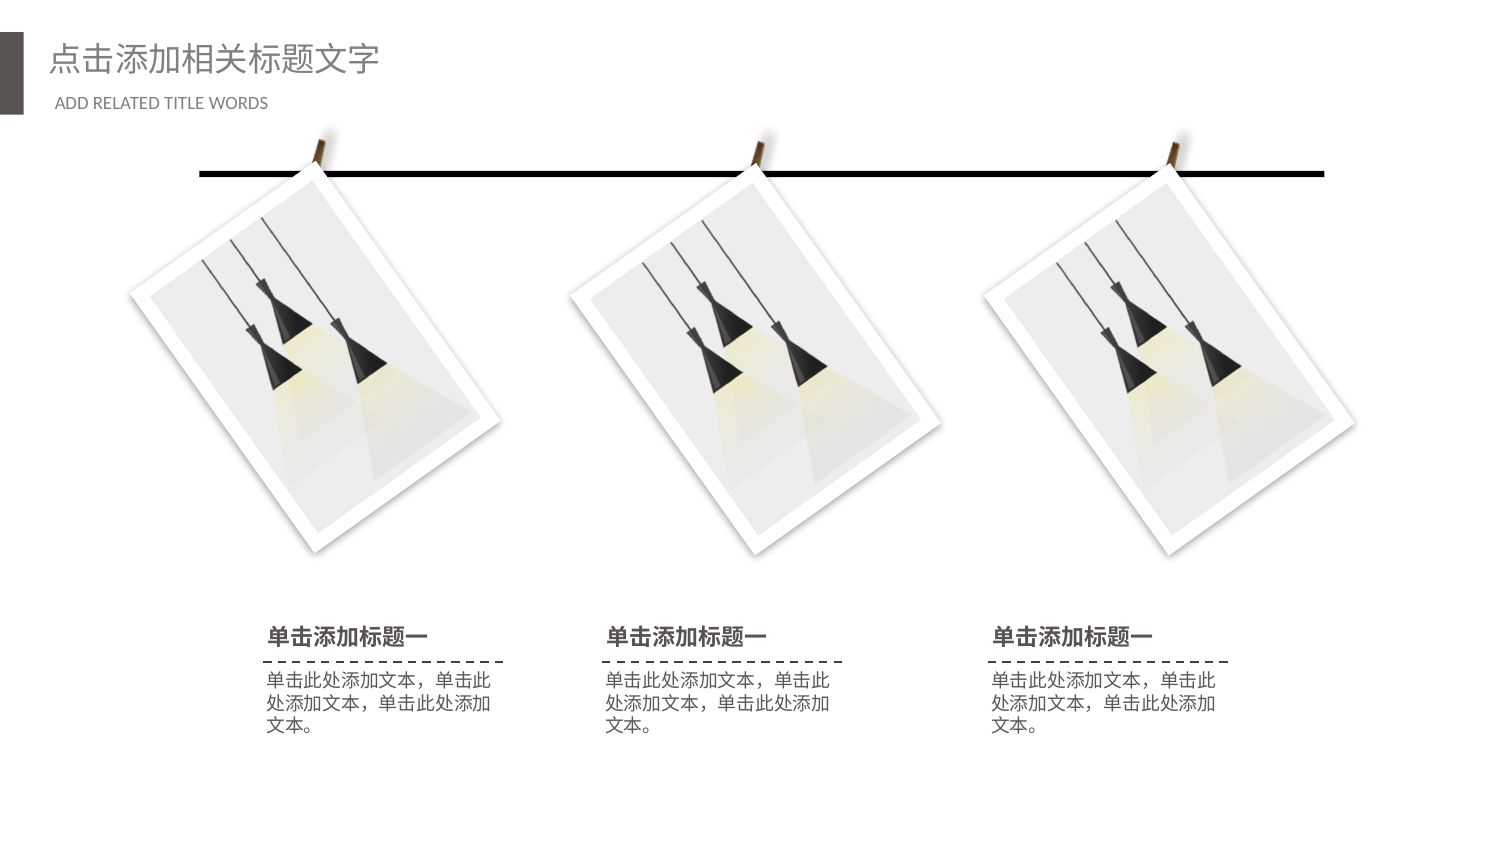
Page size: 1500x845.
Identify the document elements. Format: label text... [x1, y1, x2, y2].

text_box [0, 30, 26, 117]
text_box 点击添加相关标题文字 [37, 32, 393, 84]
picture [151, 118, 479, 532]
text_box 单击添加标题一 [595, 616, 780, 656]
text_box 单击此处添加文本，单击此处添加文本，单击此处添加文本。 [255, 663, 519, 742]
text_box 单击添加标题一 [981, 616, 1166, 656]
text_box ADD RELATED TITLE WORDS [43, 85, 379, 119]
picture [592, 120, 920, 534]
picture [1005, 121, 1334, 534]
text_box 单击此处添加文本，单击此处添加文本，单击此处添加文本。 [979, 663, 1244, 742]
text_box 单击此处添加文本，单击此处添加文本，单击此处添加文本。 [593, 663, 858, 742]
text_box 单击添加标题一 [256, 616, 441, 656]
